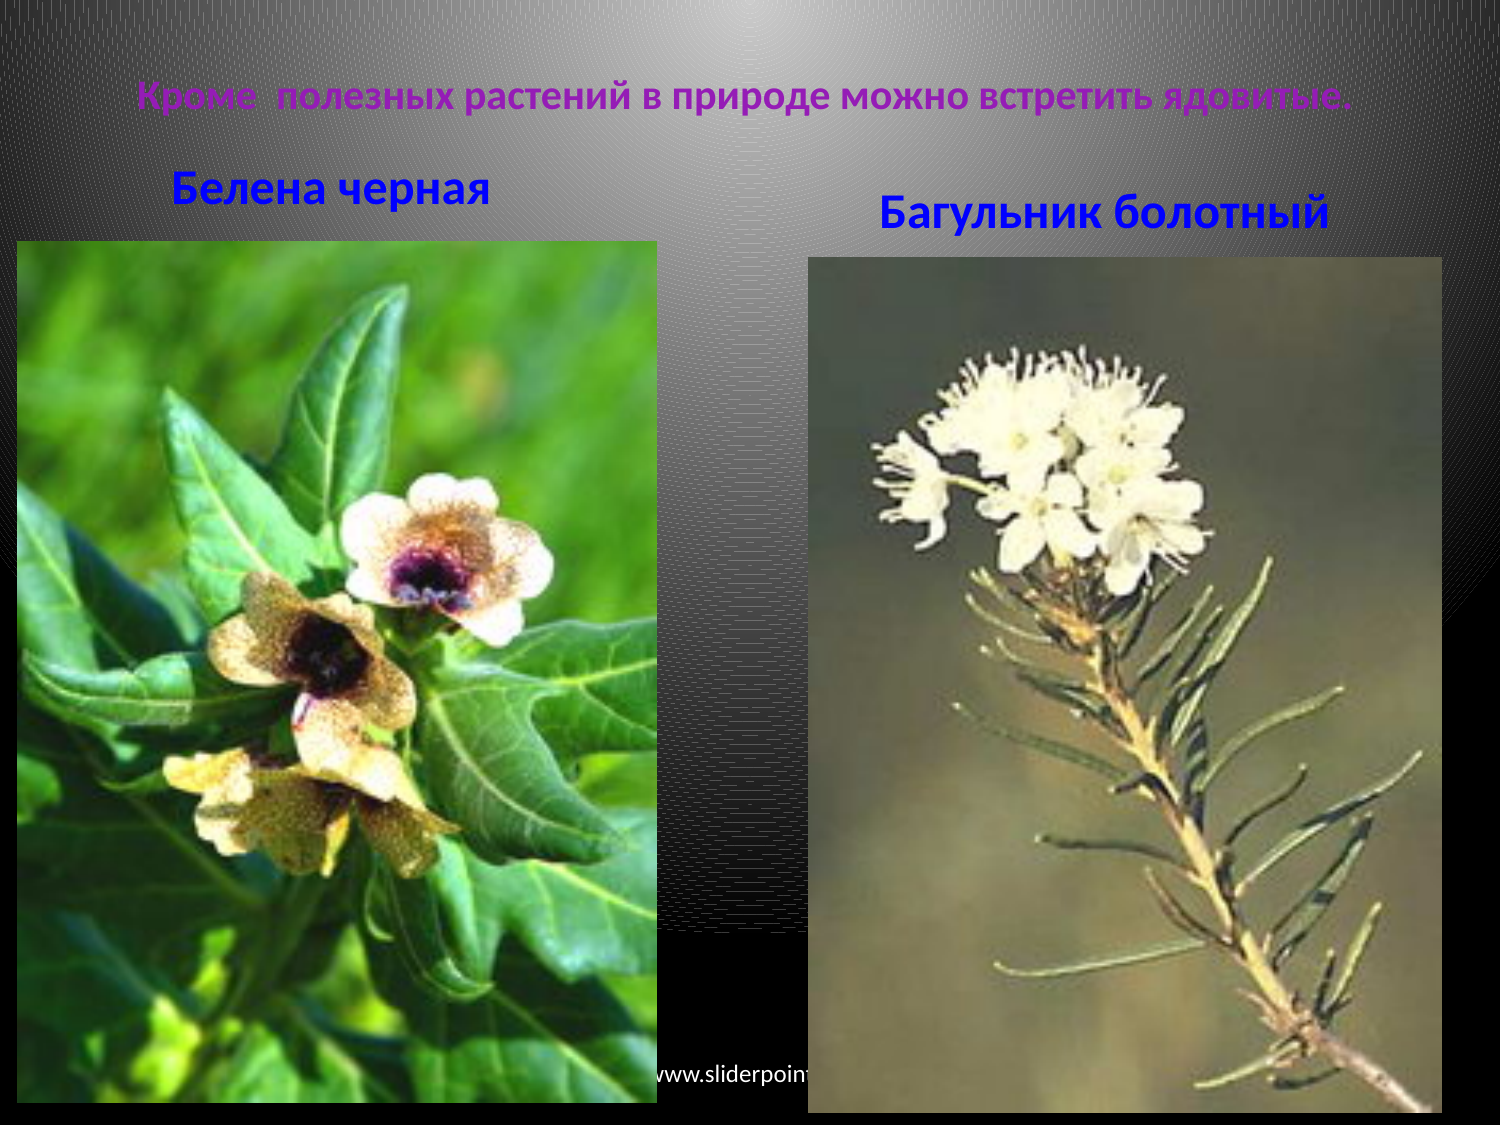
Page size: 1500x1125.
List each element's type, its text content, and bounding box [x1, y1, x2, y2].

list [17, 240, 657, 1104]
footer www.sliderpoint.org [661, 1042, 803, 1103]
list Белена черная [0, 117, 663, 223]
title Кроме полезных растений в природе можно встретить ядовитые. [75, 45, 1425, 141]
list Багульник болотный [773, 210, 1437, 317]
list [808, 257, 1442, 1113]
